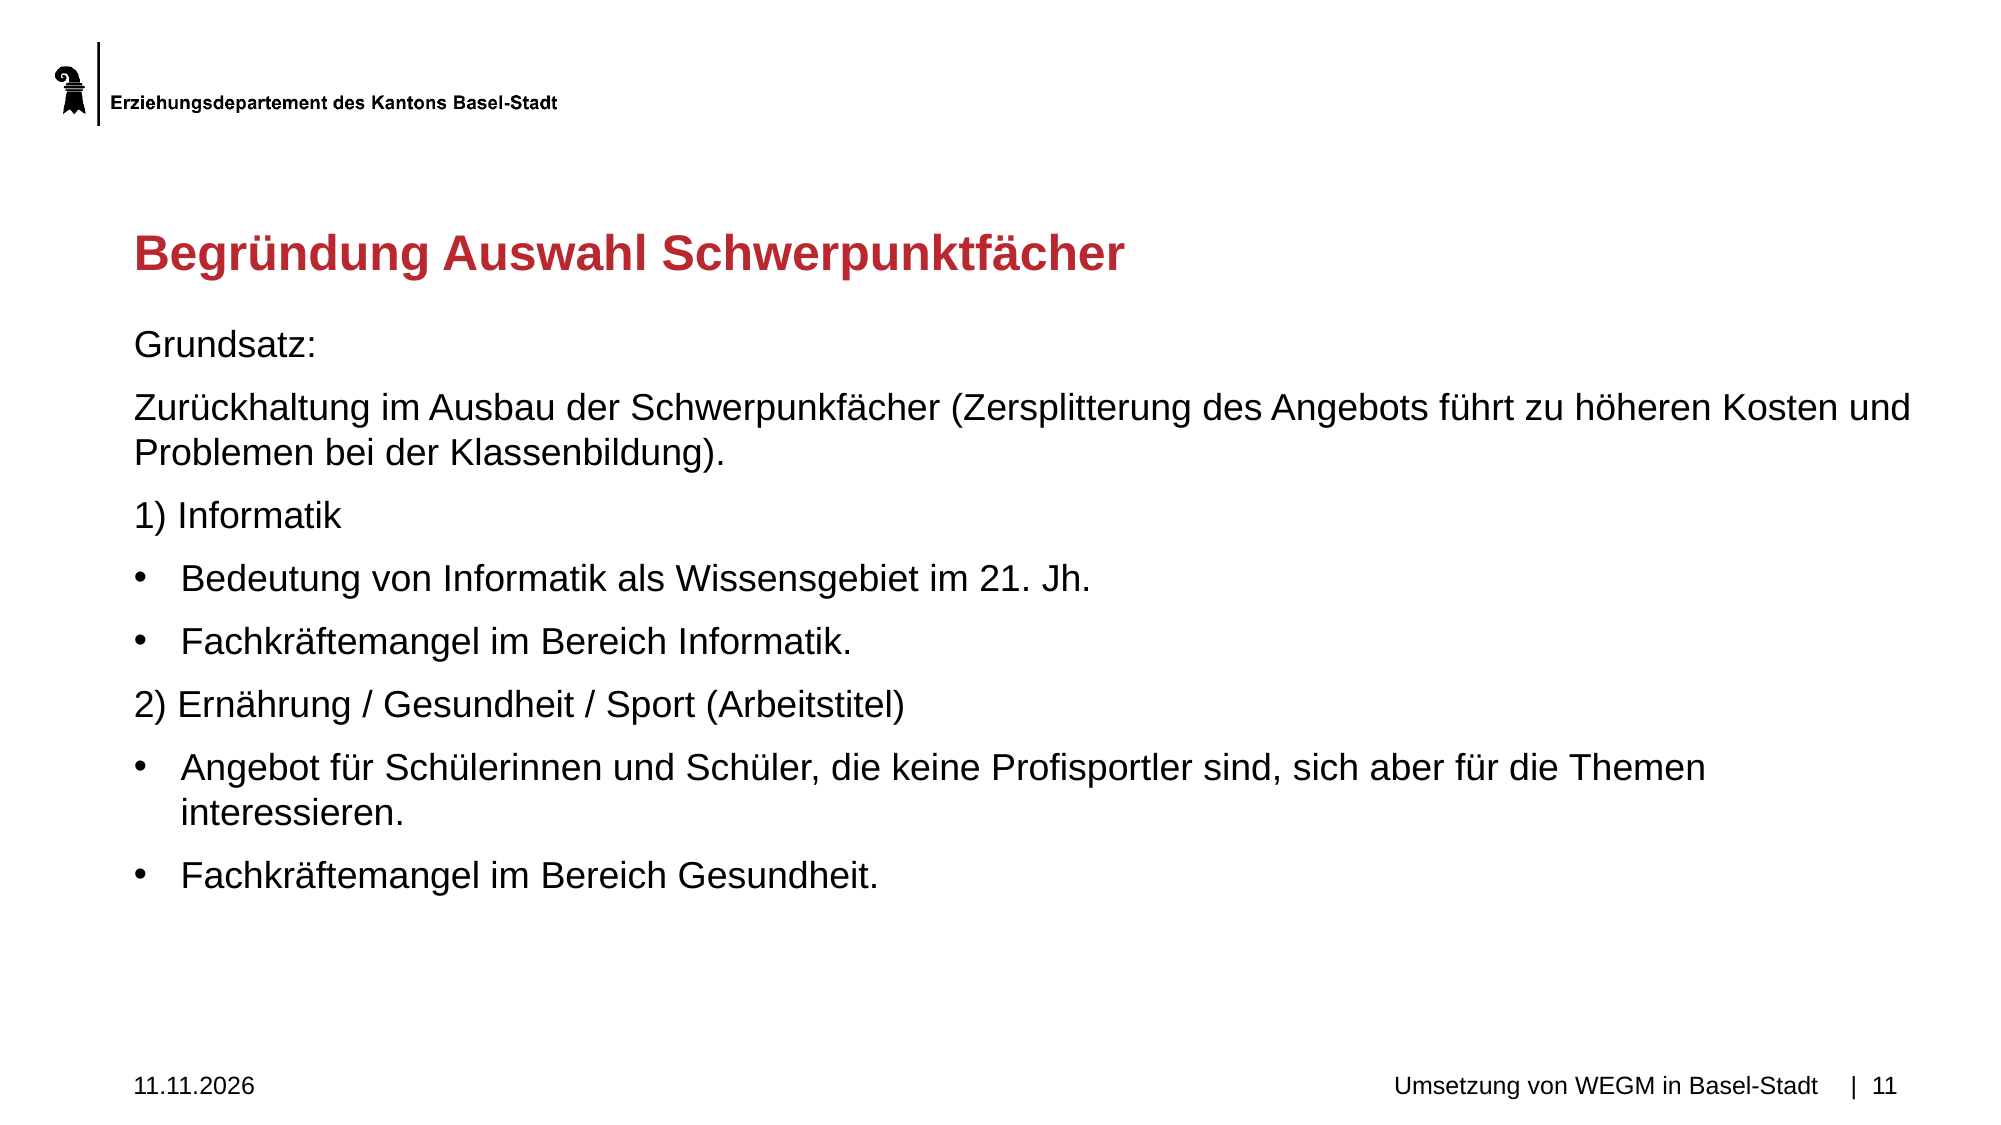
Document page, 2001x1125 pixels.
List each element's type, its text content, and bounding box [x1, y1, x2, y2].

list Grundsatz: Zurückhaltung im Ausbau der Schwerpunkfächer (Zersplitterung des Angebots führt zu höheren Kosten und Problemen bei der Klassenbildung). 1) Informatik Bedeutung von Informatik als Wissensgebiet im 21. Jh. Fachkräftemangel im Bereich Informatik. 2) Ernährung / Gesundheit / Sport (Arbeitstitel) Angebot für Schülerinnen und Schüler, die keine Profisportler sind, sich aber für die Themen interessieren. Fachkräftemangel im Bereich Gesundheit. [133, 320, 1914, 1018]
footer Umsetzung von WEGM in Basel-Stadt [598, 1064, 1820, 1125]
picture [54, 42, 557, 126]
slide_number | 11 [1850, 1064, 2000, 1125]
title Begründung Auswahl Schwerpunktfächer [133, 219, 1914, 281]
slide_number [133, 1064, 567, 1125]
